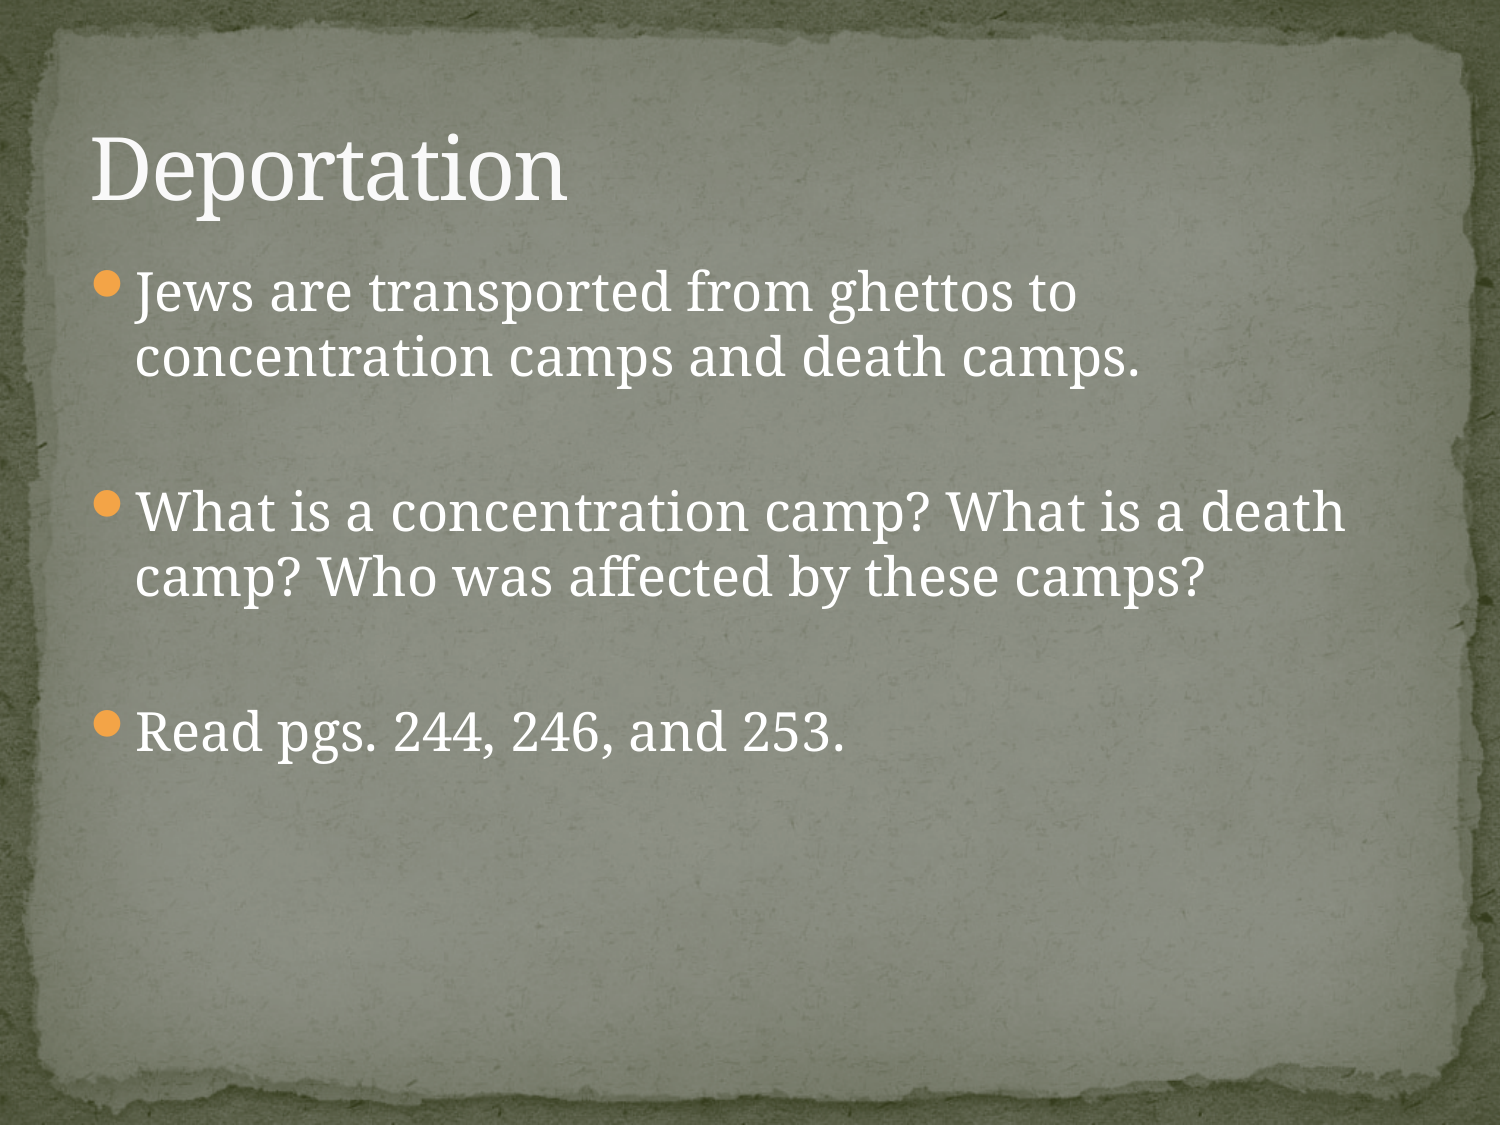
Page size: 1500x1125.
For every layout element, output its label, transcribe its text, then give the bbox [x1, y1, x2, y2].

title Deportation [74, 24, 1425, 225]
list Jews are transported from ghettos to concentration camps and death camps. What is a concentration camp? What is a death camp? Who was affected by these camps? Read pgs. 244, 246, and 253. [75, 249, 1425, 1000]
